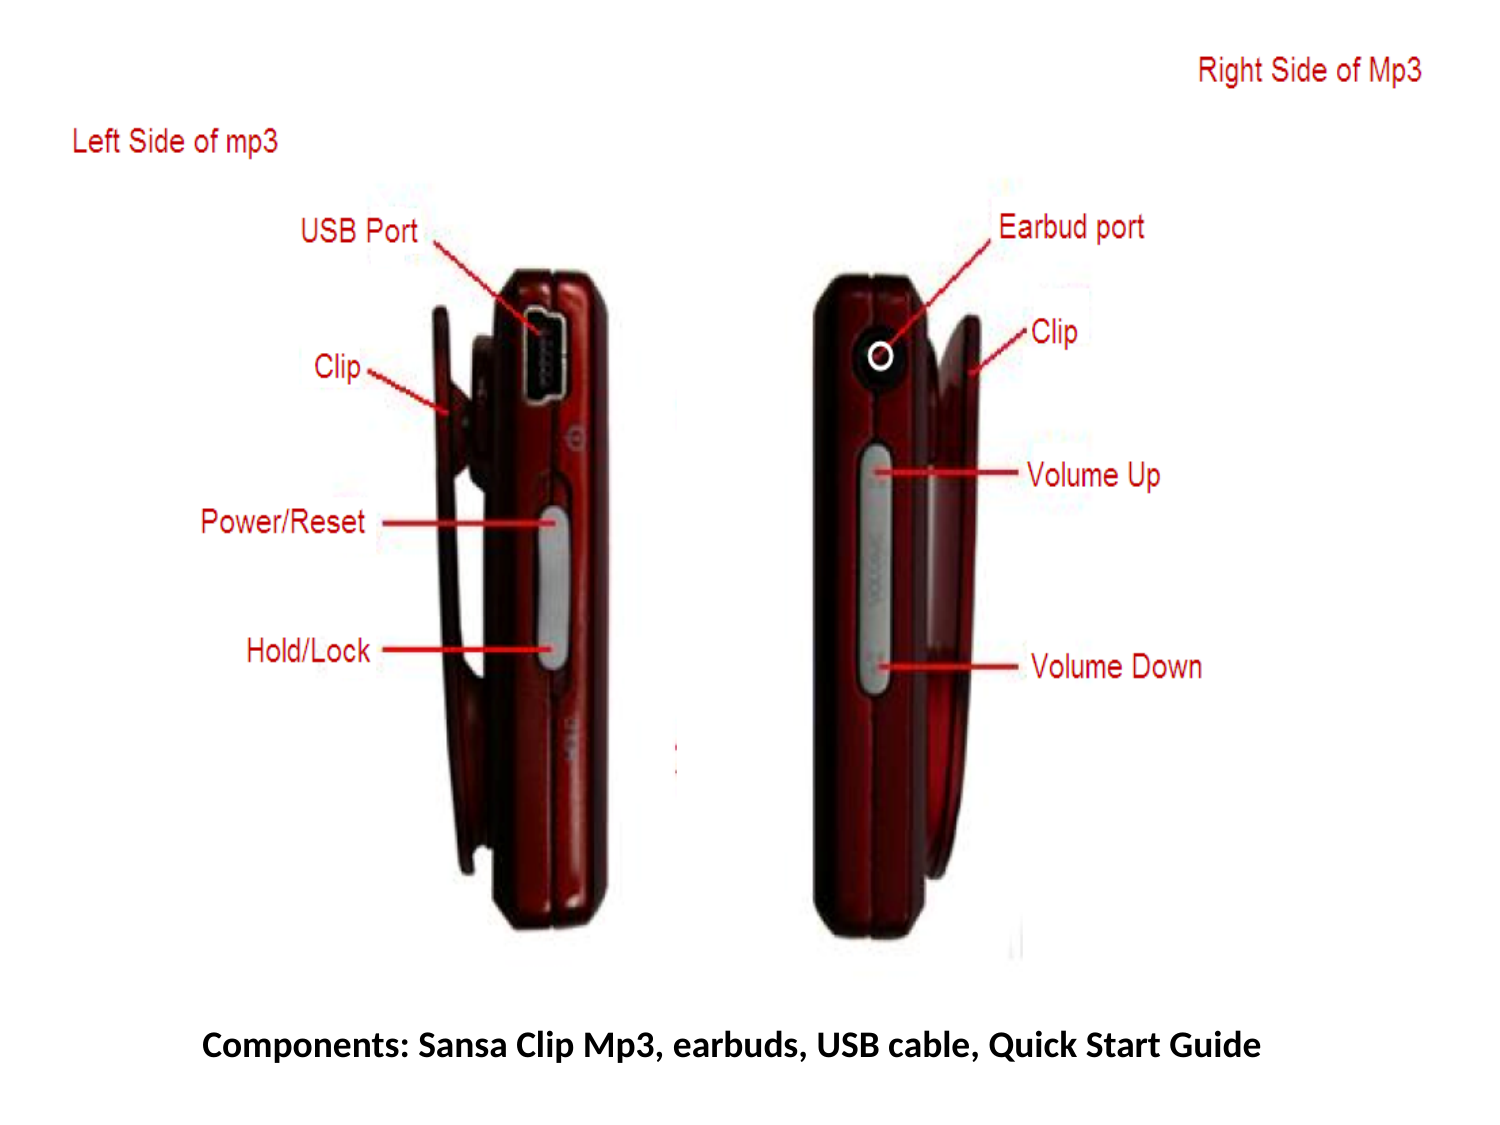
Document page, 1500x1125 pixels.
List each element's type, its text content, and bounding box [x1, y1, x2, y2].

picture [737, 12, 1500, 1051]
text_box Components: Sansa Clip Mp3, earbuds, USB cable, Quick Start Guide [187, 1035, 1300, 1073]
picture [0, 99, 727, 1038]
